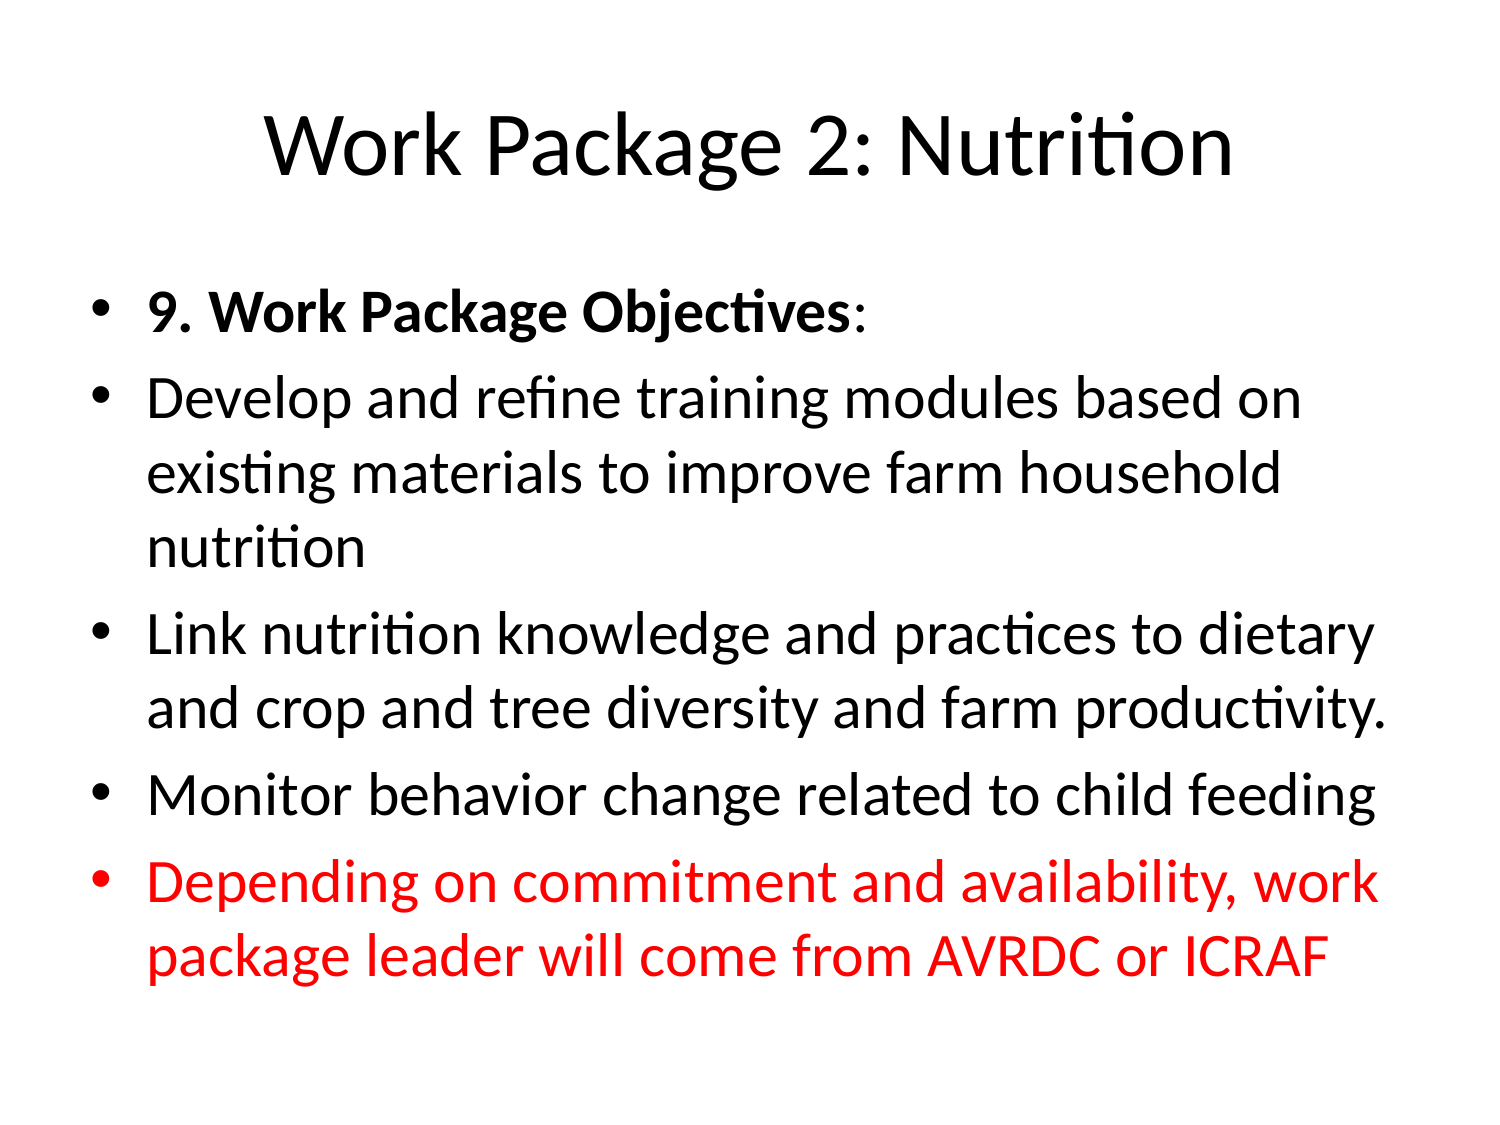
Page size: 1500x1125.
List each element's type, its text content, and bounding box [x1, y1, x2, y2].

title Work Package 2: Nutrition [75, 45, 1425, 233]
list 9. Work Package Objectives: Develop and refine training modules based on existing materials to improve farm household nutrition Link nutrition knowledge and practices to dietary and crop and tree diversity and farm productivity. Monitor behavior change related to child feeding Depending on commitment and availability, work package leader will come from AVRDC or ICRAF [75, 262, 1425, 1005]
